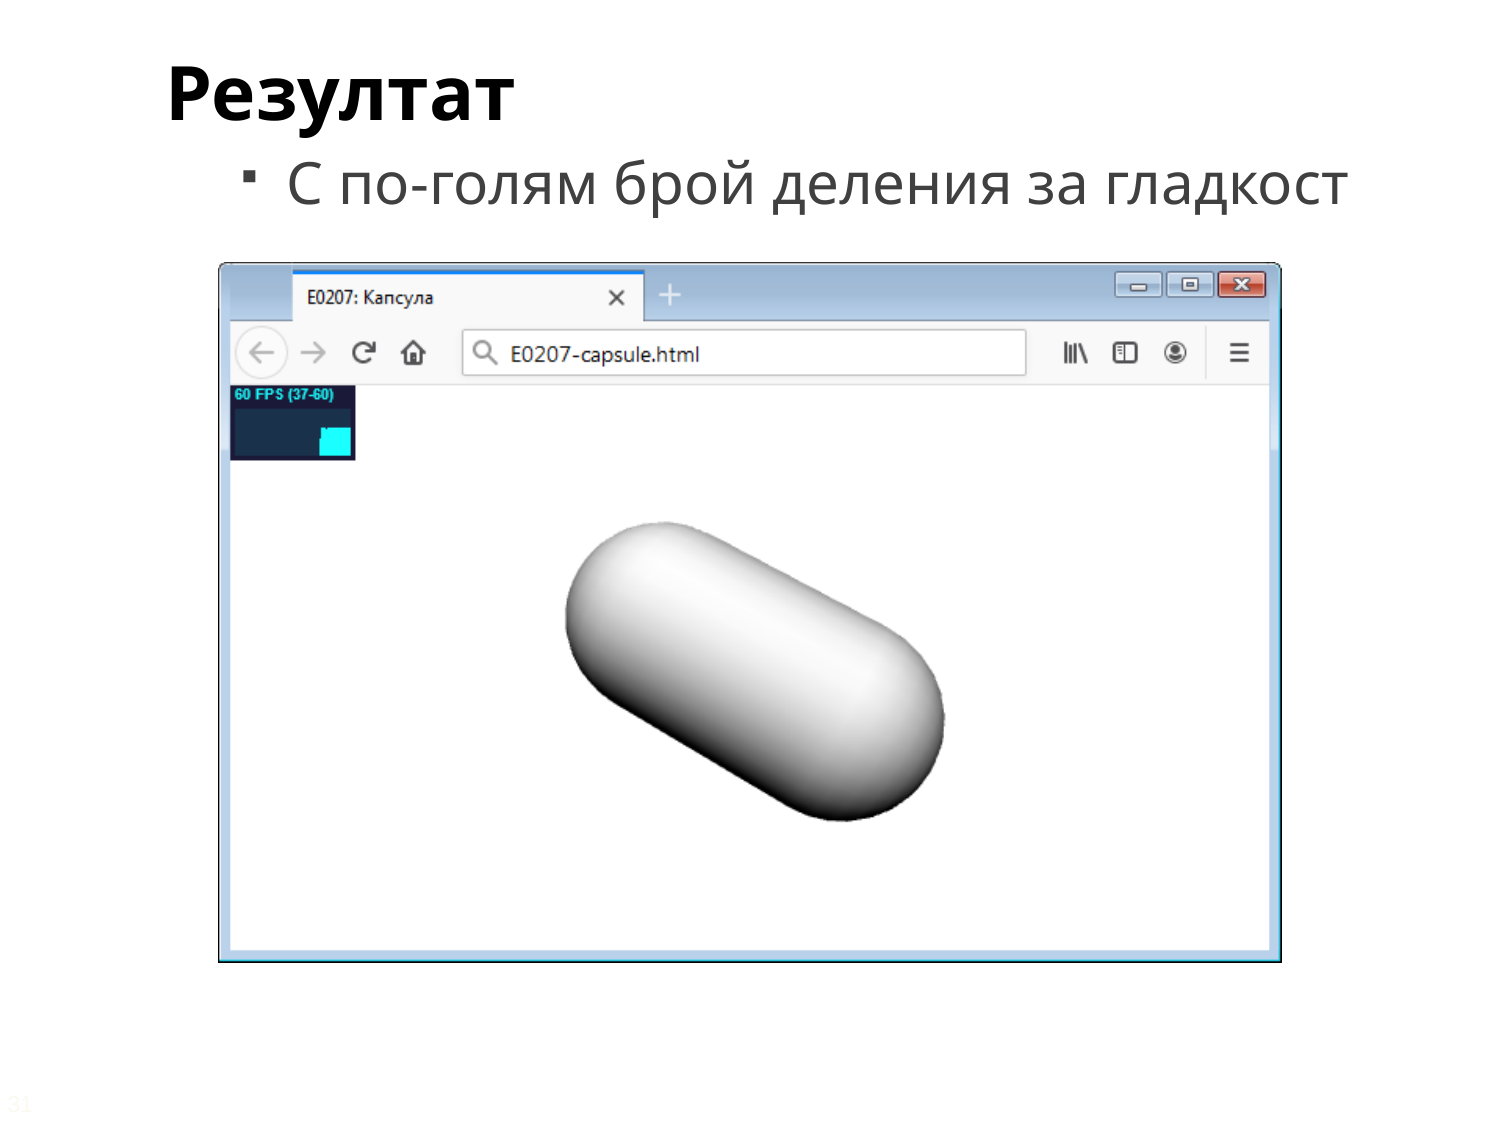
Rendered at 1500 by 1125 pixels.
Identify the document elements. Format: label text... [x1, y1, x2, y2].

list Резултат С по-голям брой деления за гладкост [150, 37, 1488, 1113]
picture [218, 262, 1282, 963]
